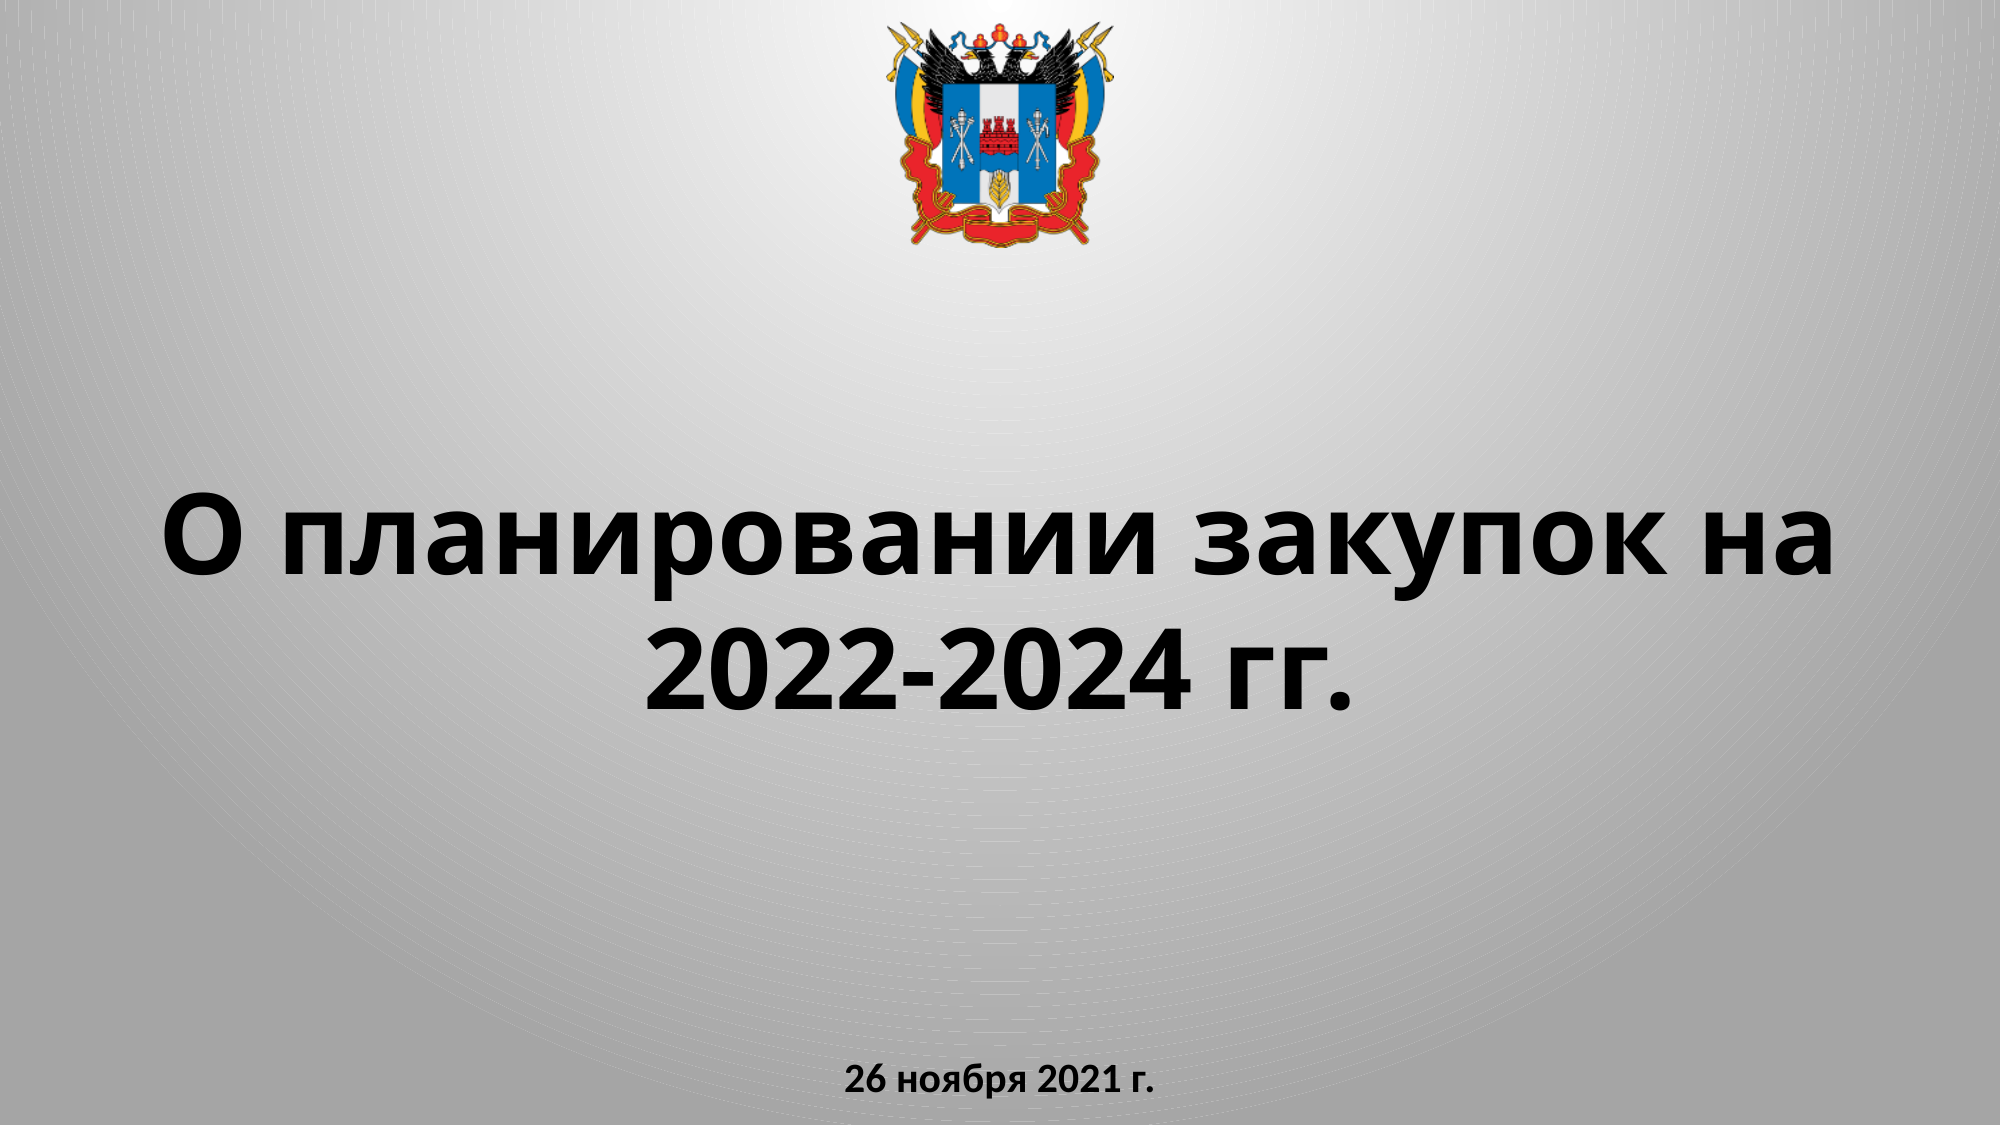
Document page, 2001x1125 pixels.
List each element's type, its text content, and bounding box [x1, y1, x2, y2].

text_box О планировании закупок на 2022-2024 гг. [0, 395, 2000, 799]
picture [886, 21, 1114, 248]
text_box 26 ноября 2021 г. [0, 1043, 2000, 1109]
